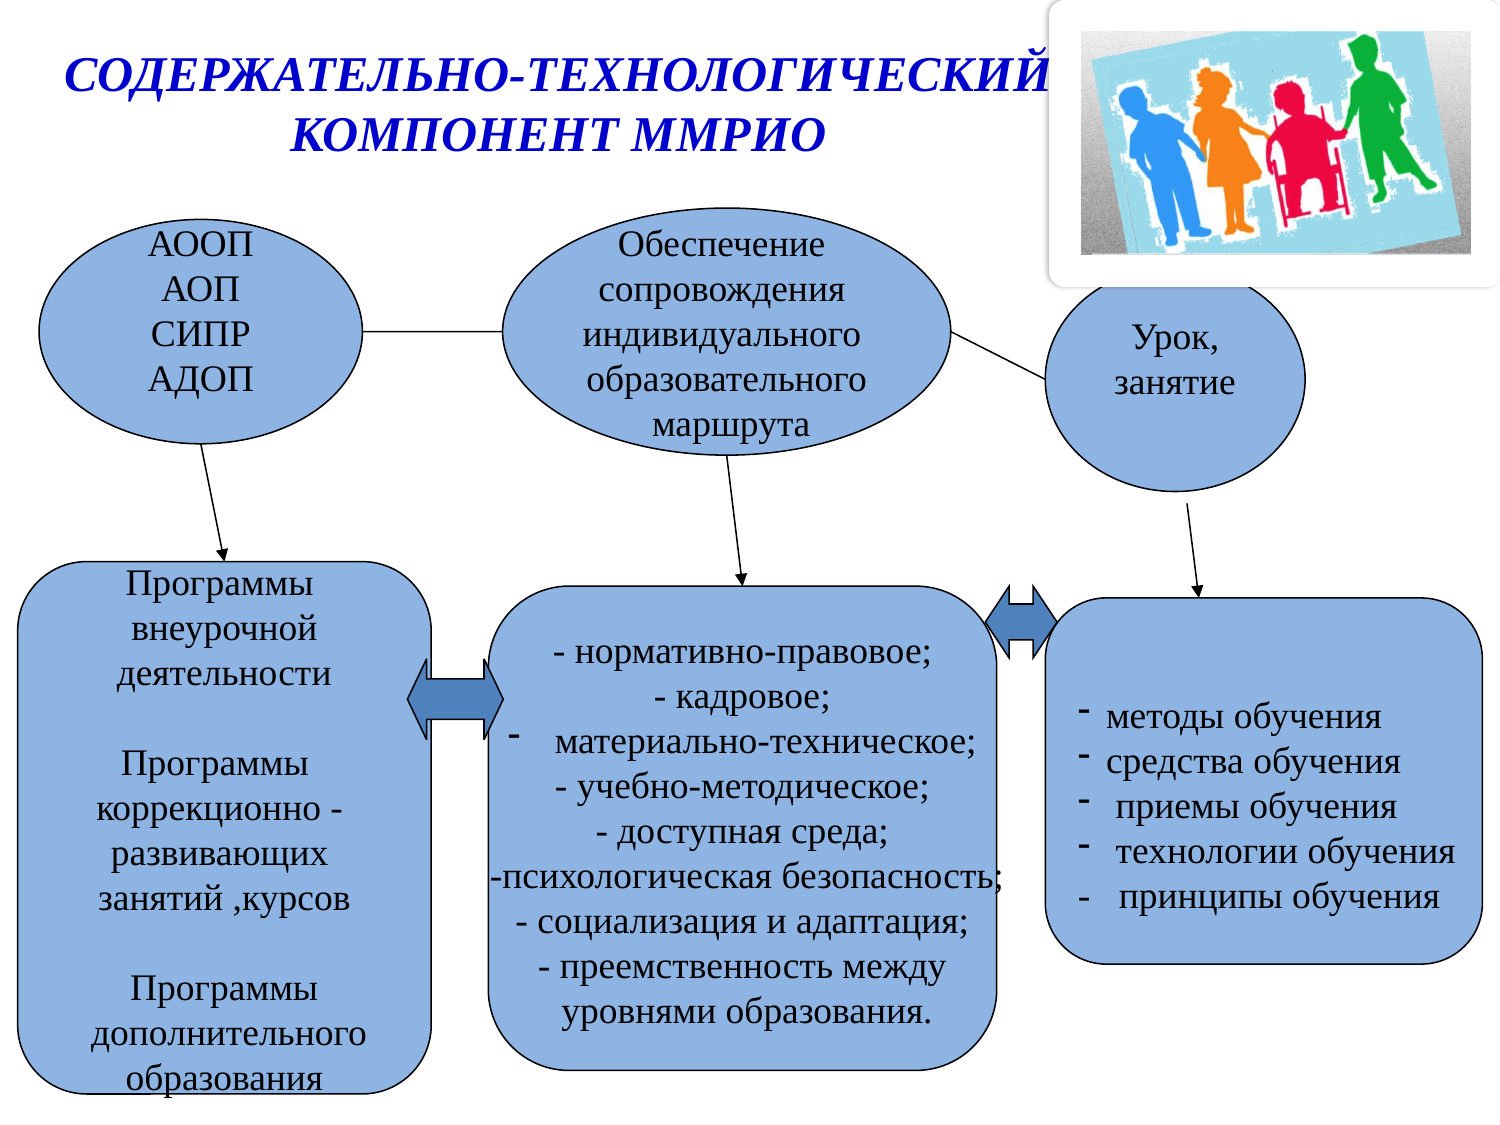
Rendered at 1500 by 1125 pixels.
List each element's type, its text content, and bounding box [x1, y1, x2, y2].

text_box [726, 454, 743, 587]
title СОДЕРЖАТЕЛЬНО-ТЕХНОЛОГИЧЕСКИЙ КОМПОНЕНТ ММРИО [0, 7, 1045, 195]
text_box АООП АОП СИПР АДОП [39, 219, 363, 444]
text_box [950, 331, 1046, 380]
text_box Урок, занятие [1045, 290, 1306, 492]
text_box - нормативно-правовое; - кадровое; материально-техническое; - учебно-методическое; - доступная среда; -психологическая безопасность; - социализация и адаптация; - преемственность между уровнями образования. [488, 586, 997, 1071]
text_box Программы внеурочной деятельности Программы коррекционно - развивающих занятий ,курсов Программы дополнительного образования [17, 561, 432, 1094]
text_box Обеспечение сопровождения индивидуального образовательного маршрута [502, 208, 951, 456]
text_box [985, 586, 1058, 658]
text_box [1186, 503, 1200, 599]
text_box методы обучения средства обучения приемы обучения технологии обучения - принципы обучения [1045, 597, 1483, 965]
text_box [200, 443, 225, 562]
text_box [407, 658, 504, 740]
picture [1080, 30, 1471, 256]
